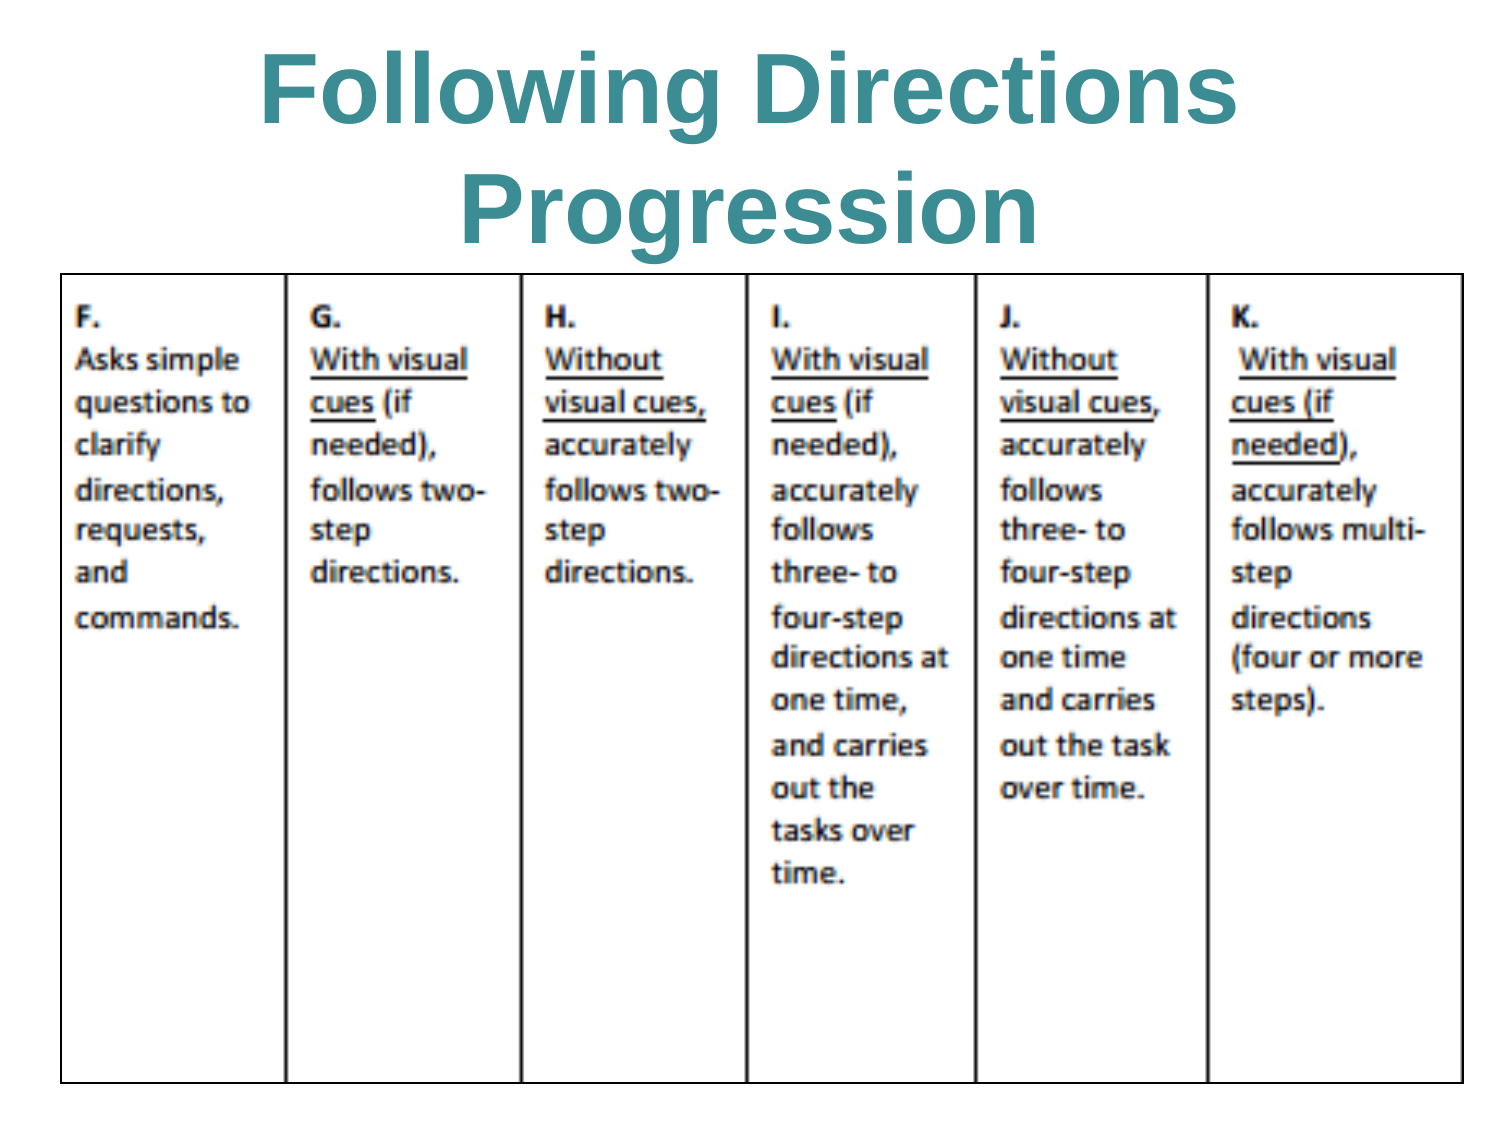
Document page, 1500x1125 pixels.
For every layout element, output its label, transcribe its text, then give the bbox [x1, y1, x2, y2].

title Following Directions Progression [30, 50, 1470, 238]
picture [61, 274, 1463, 1083]
